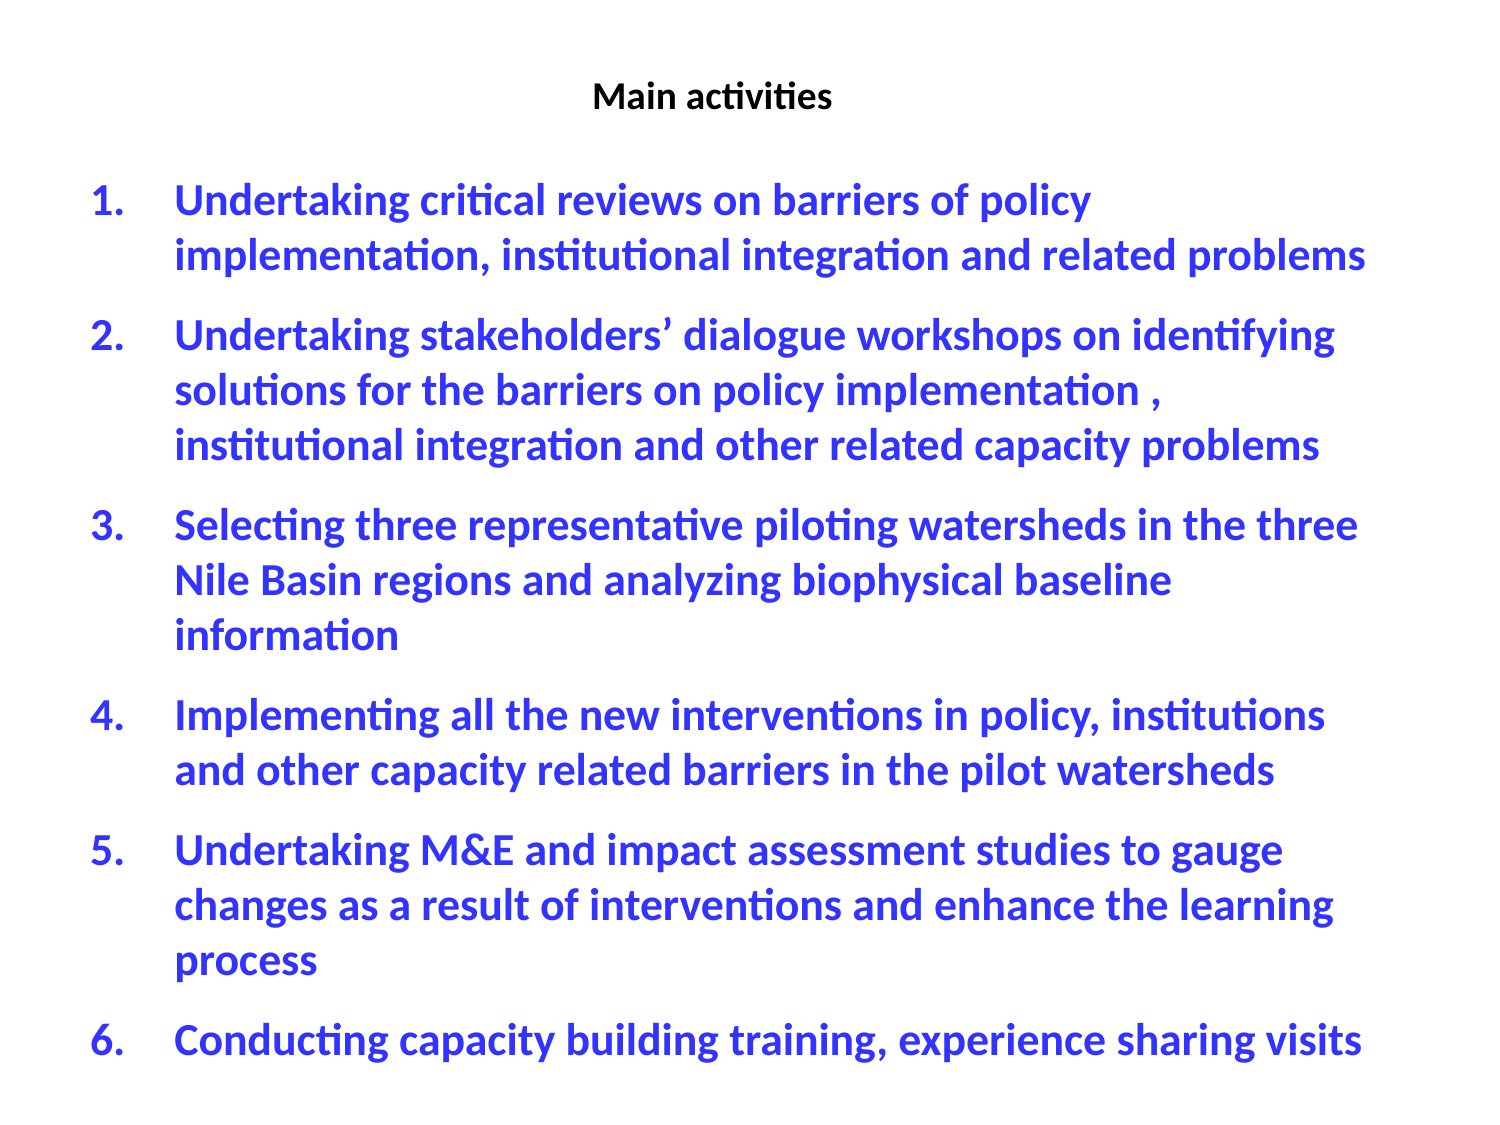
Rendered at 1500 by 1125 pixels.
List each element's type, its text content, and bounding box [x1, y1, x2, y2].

title Main activities [75, 62, 1350, 125]
subtitle Undertaking critical reviews on barriers of policy implementation, institutional integration and related problems Undertaking stakeholders’ dialogue workshops on identifying solutions for the barriers on policy implementation , institutional integration and other related capacity problems Selecting three representative piloting watersheds in the three Nile Basin regions and analyzing biophysical baseline information Implementing all the new interventions in policy, institutions and other capacity related barriers in the pilot watersheds Undertaking M&E and impact assessment studies to gauge changes as a result of interventions and enhance the learning process Conducting capacity building training, experience sharing visits [75, 162, 1400, 1100]
